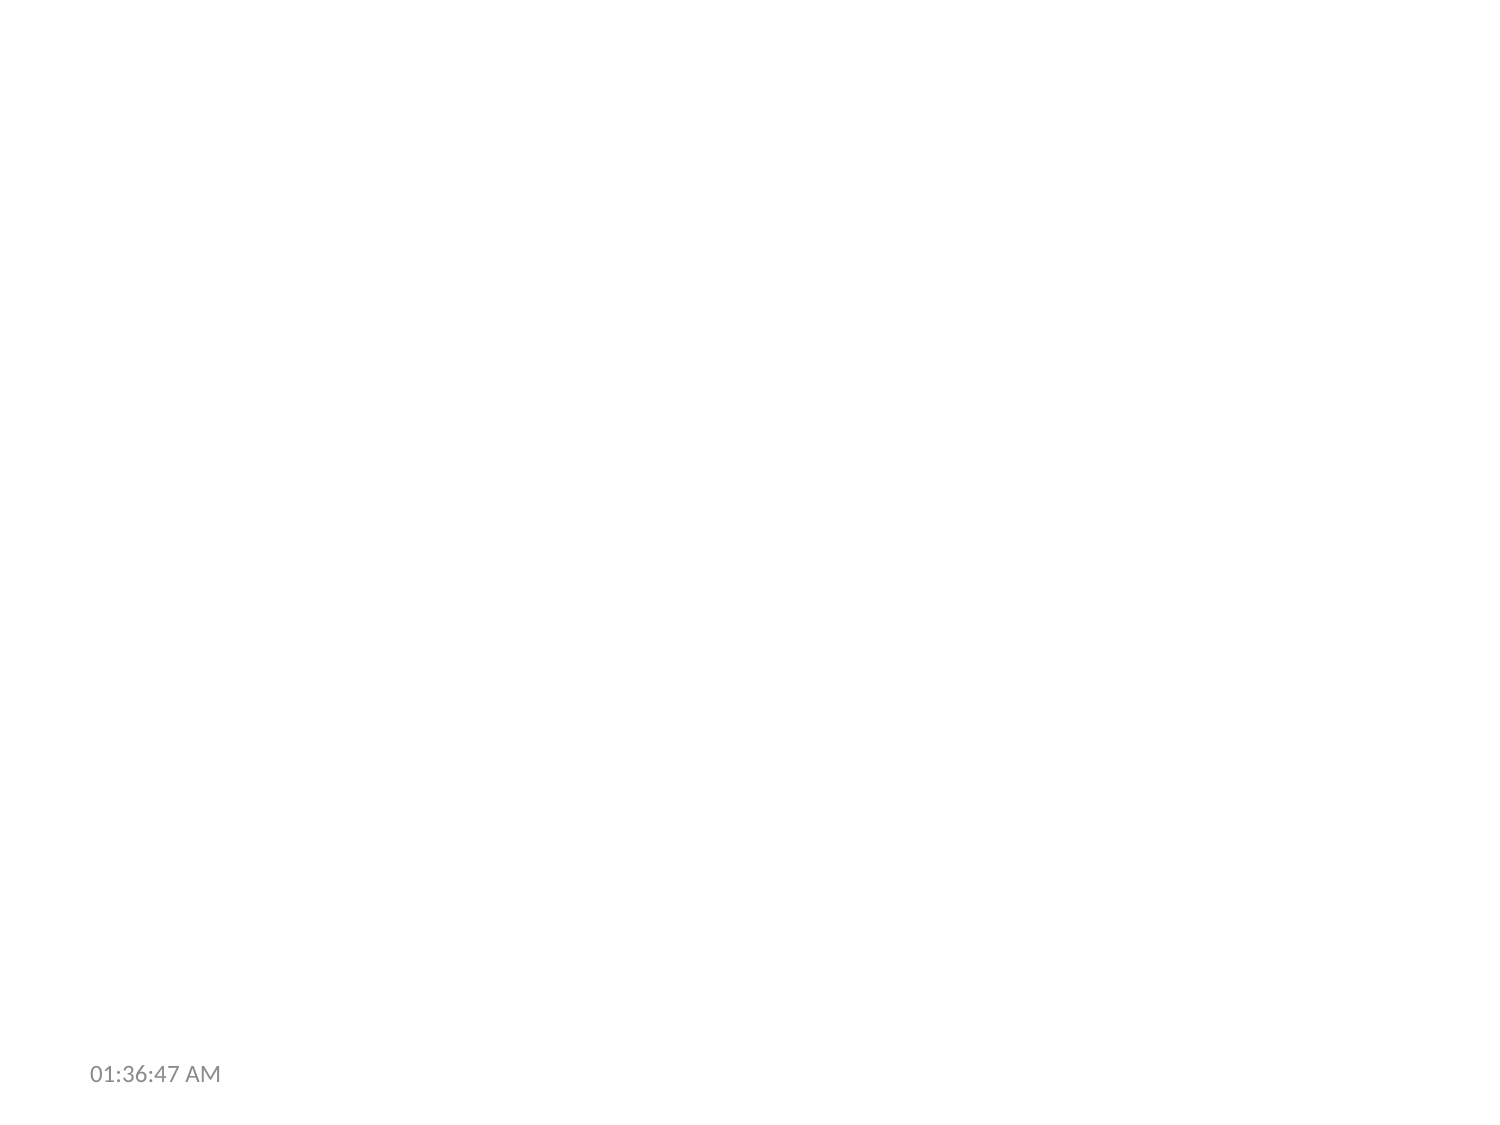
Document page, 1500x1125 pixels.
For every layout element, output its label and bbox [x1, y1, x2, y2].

slide_number [75, 1042, 425, 1103]
